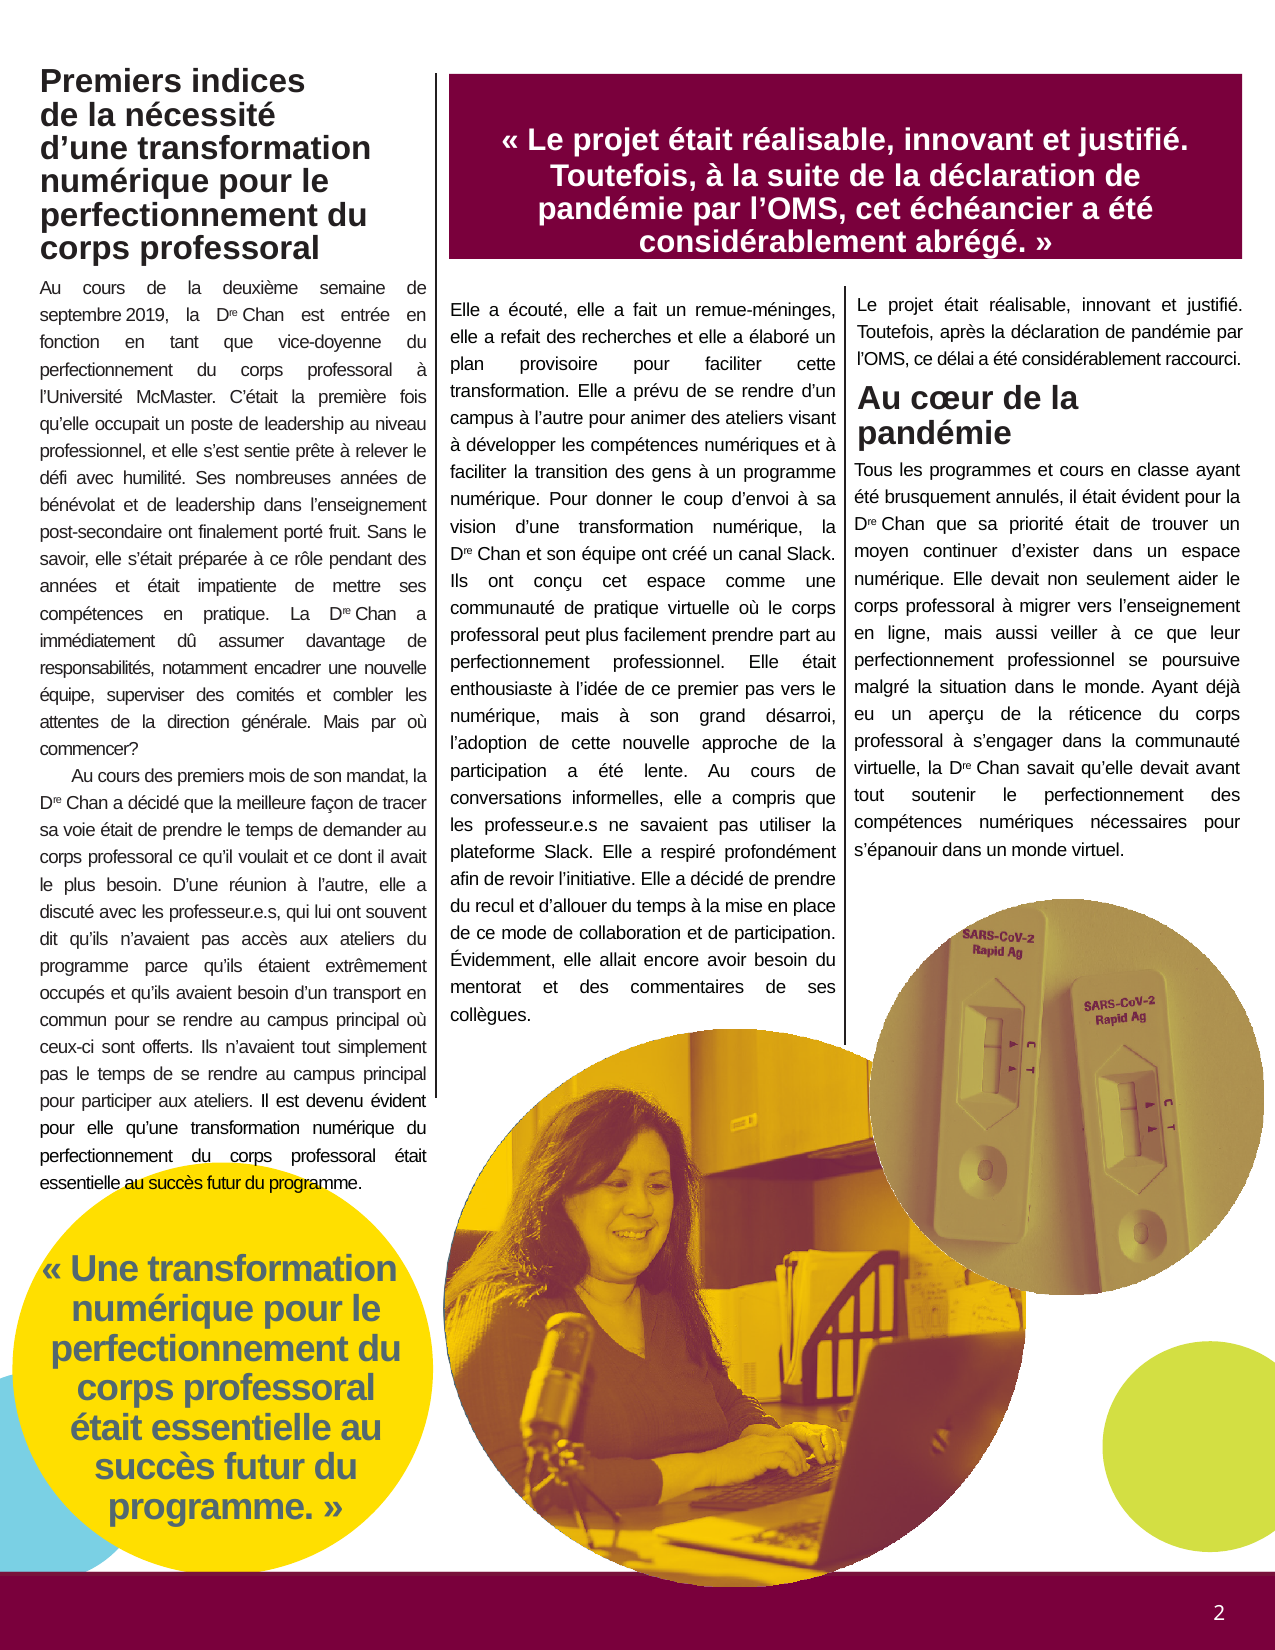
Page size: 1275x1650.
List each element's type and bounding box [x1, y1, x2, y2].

text_box [442, 899, 1265, 1588]
text_box [37, 60, 427, 69]
text_box [0, 72, 1275, 1650]
